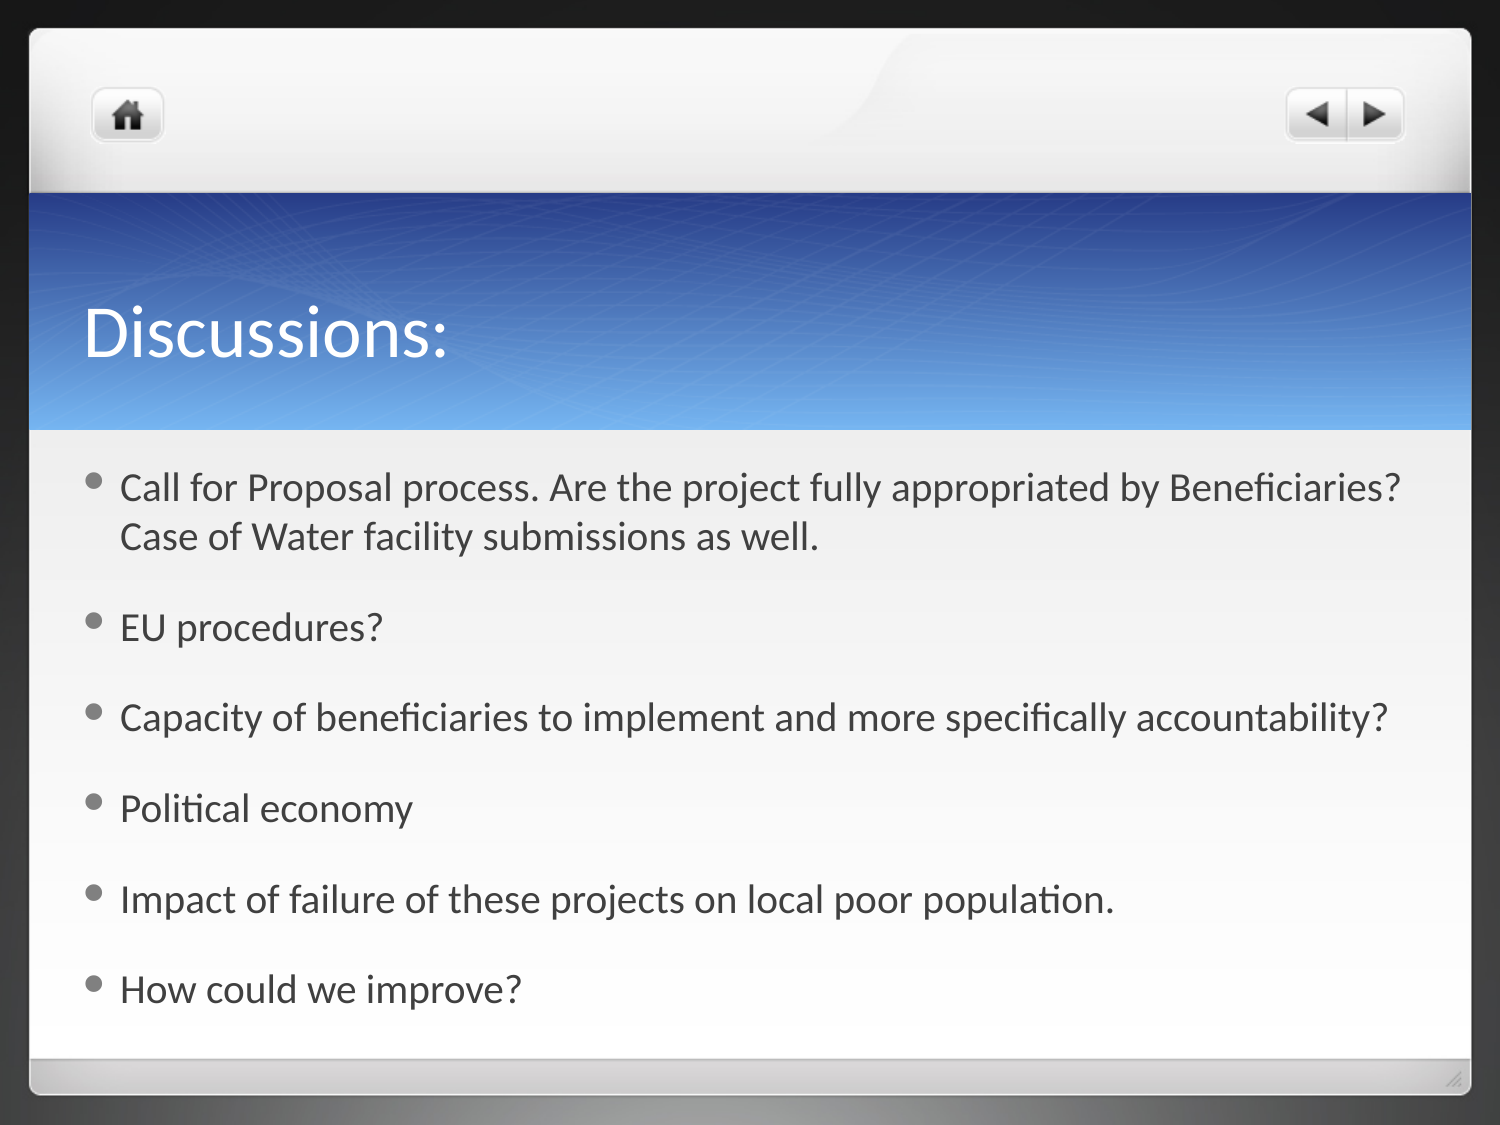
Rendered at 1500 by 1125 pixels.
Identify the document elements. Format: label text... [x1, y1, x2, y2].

list Call for Proposal process. Are the project fully appropriated by Beneficiaries? Case of Water facility submissions as well. EU procedures? Capacity of beneficiaries to implement and more specifically accountability? Political economy Impact of failure of these projects on local poor population. How could we improve? [68, 452, 1432, 1025]
title Discussions: [68, 238, 1432, 381]
picture [0, 0, 1500, 1125]
